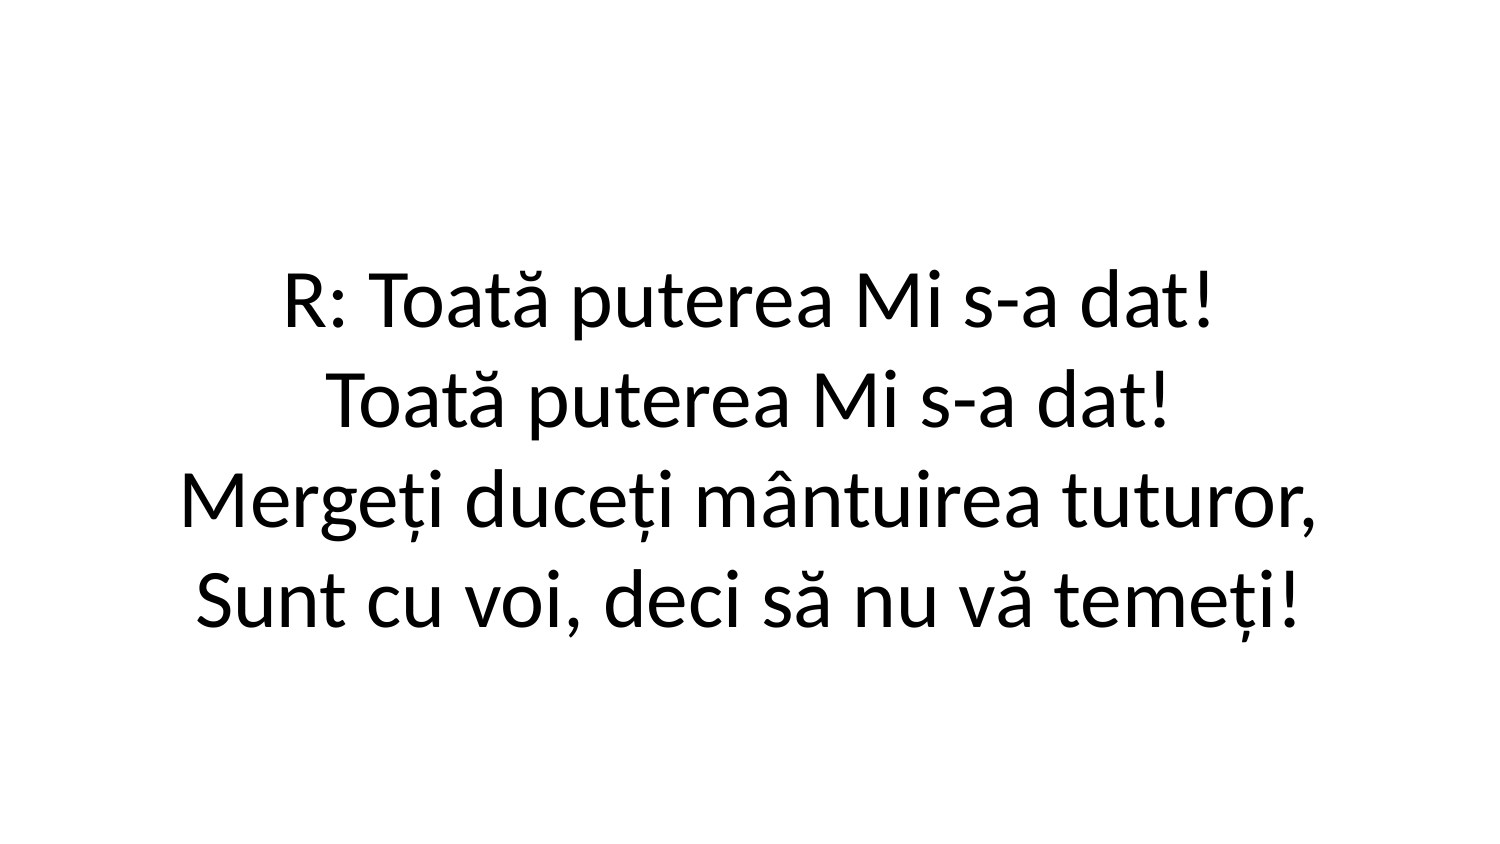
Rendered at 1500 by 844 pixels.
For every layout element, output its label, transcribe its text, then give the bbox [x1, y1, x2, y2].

text_box R: Toată puterea Mi s-a dat! Toată puterea Mi s-a dat! Mergeți duceți mântuirea tuturor, Sunt cu voi, deci să nu vă temeți! [164, 192, 1336, 652]
